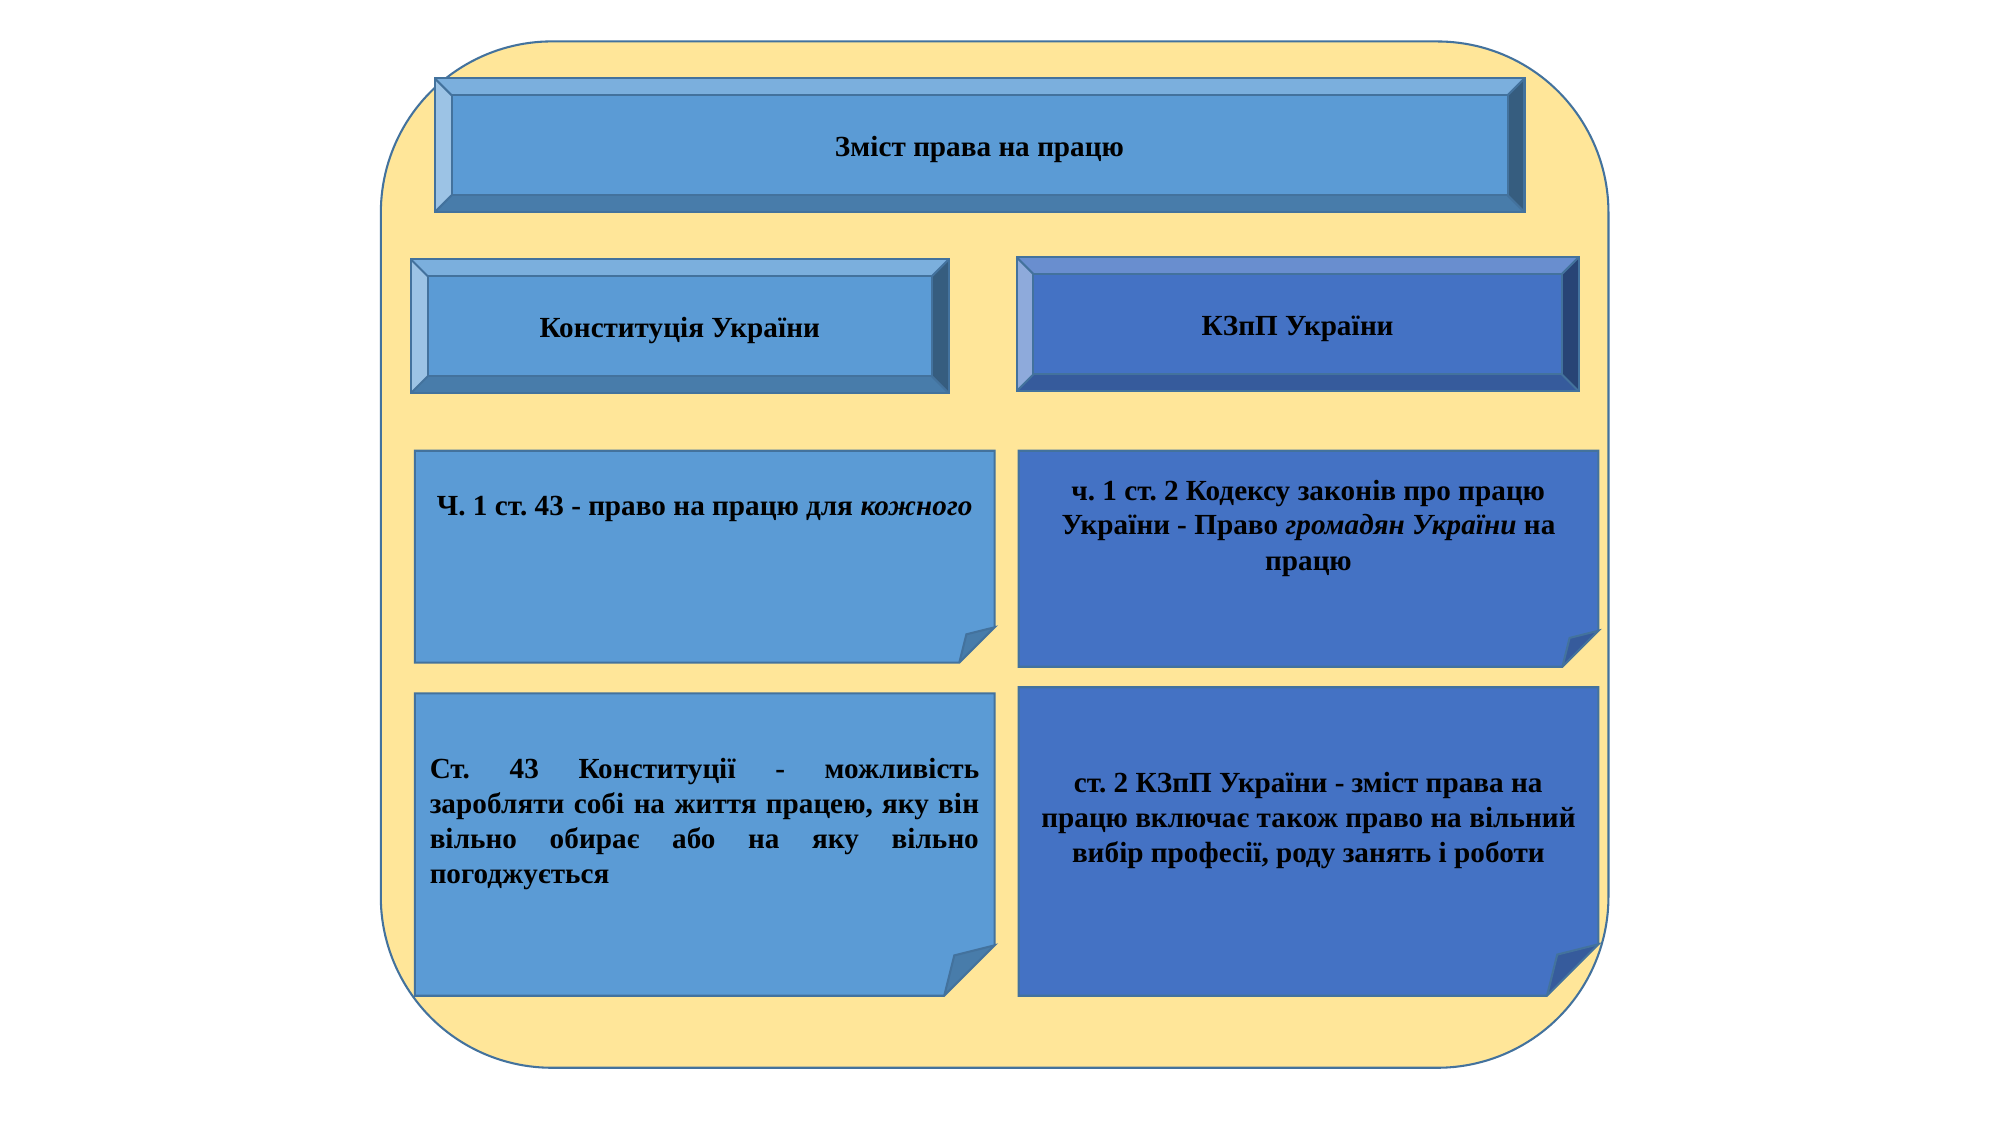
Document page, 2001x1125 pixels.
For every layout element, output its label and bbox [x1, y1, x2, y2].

text_box [380, 41, 1609, 1068]
